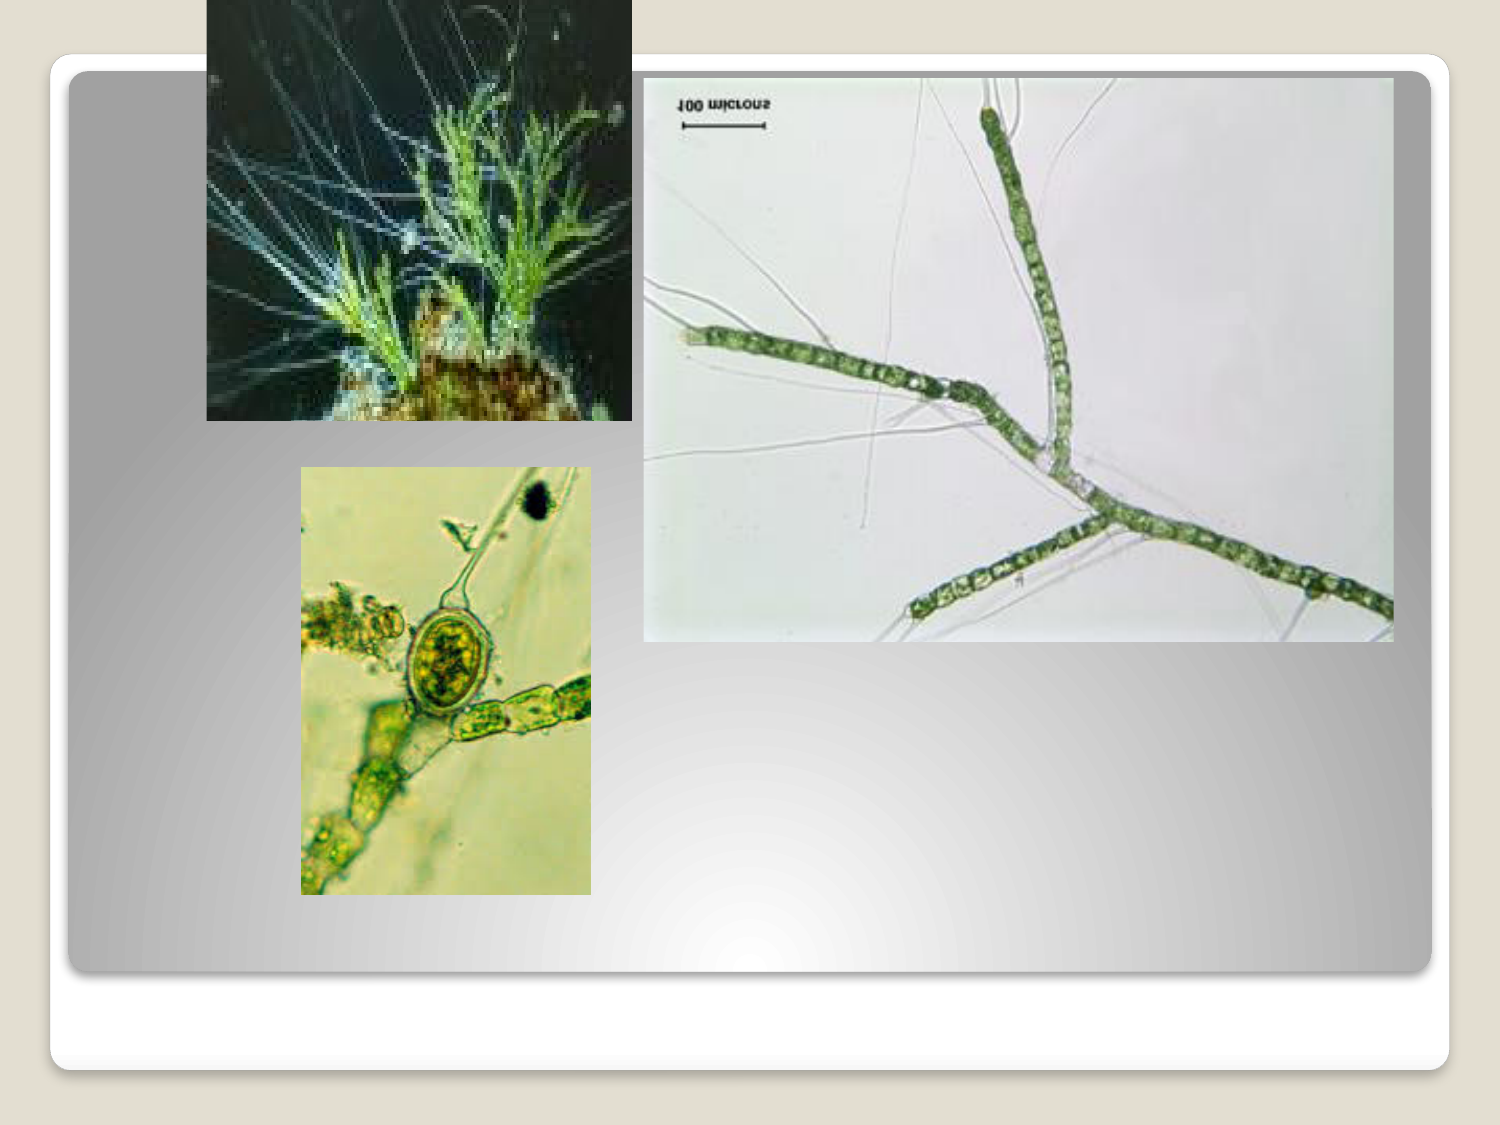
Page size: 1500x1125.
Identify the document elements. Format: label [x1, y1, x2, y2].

picture [206, 0, 633, 421]
list [643, 77, 1394, 642]
picture [300, 467, 591, 895]
